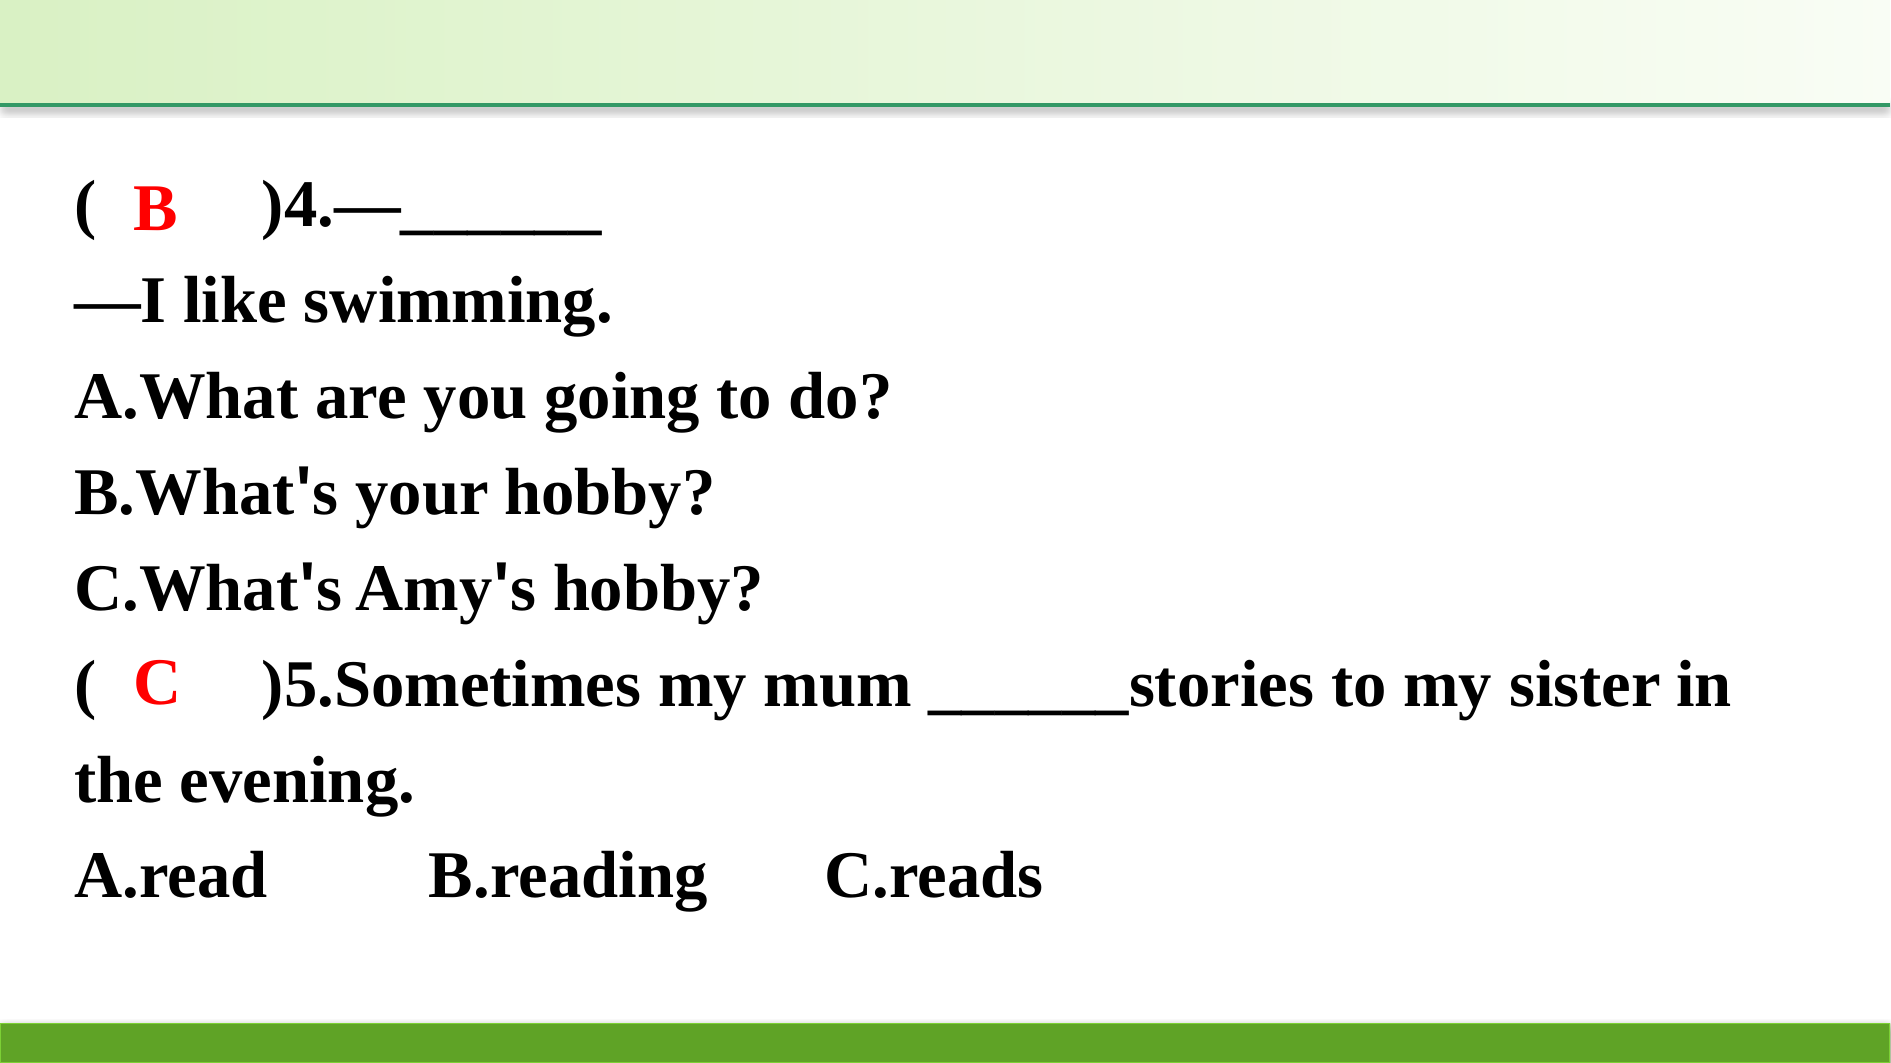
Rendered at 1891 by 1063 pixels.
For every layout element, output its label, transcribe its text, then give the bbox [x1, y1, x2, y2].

text_box ( )4.—______ —I like swimming. A.What are you going to do? B.What's your hobby? C.What's Amy's hobby? ( )5.Sometimes my mum ______stories to my sister in the evening. A.read B.reading C.reads [59, 136, 1833, 919]
text_box C [118, 614, 197, 725]
text_box B [118, 140, 193, 251]
